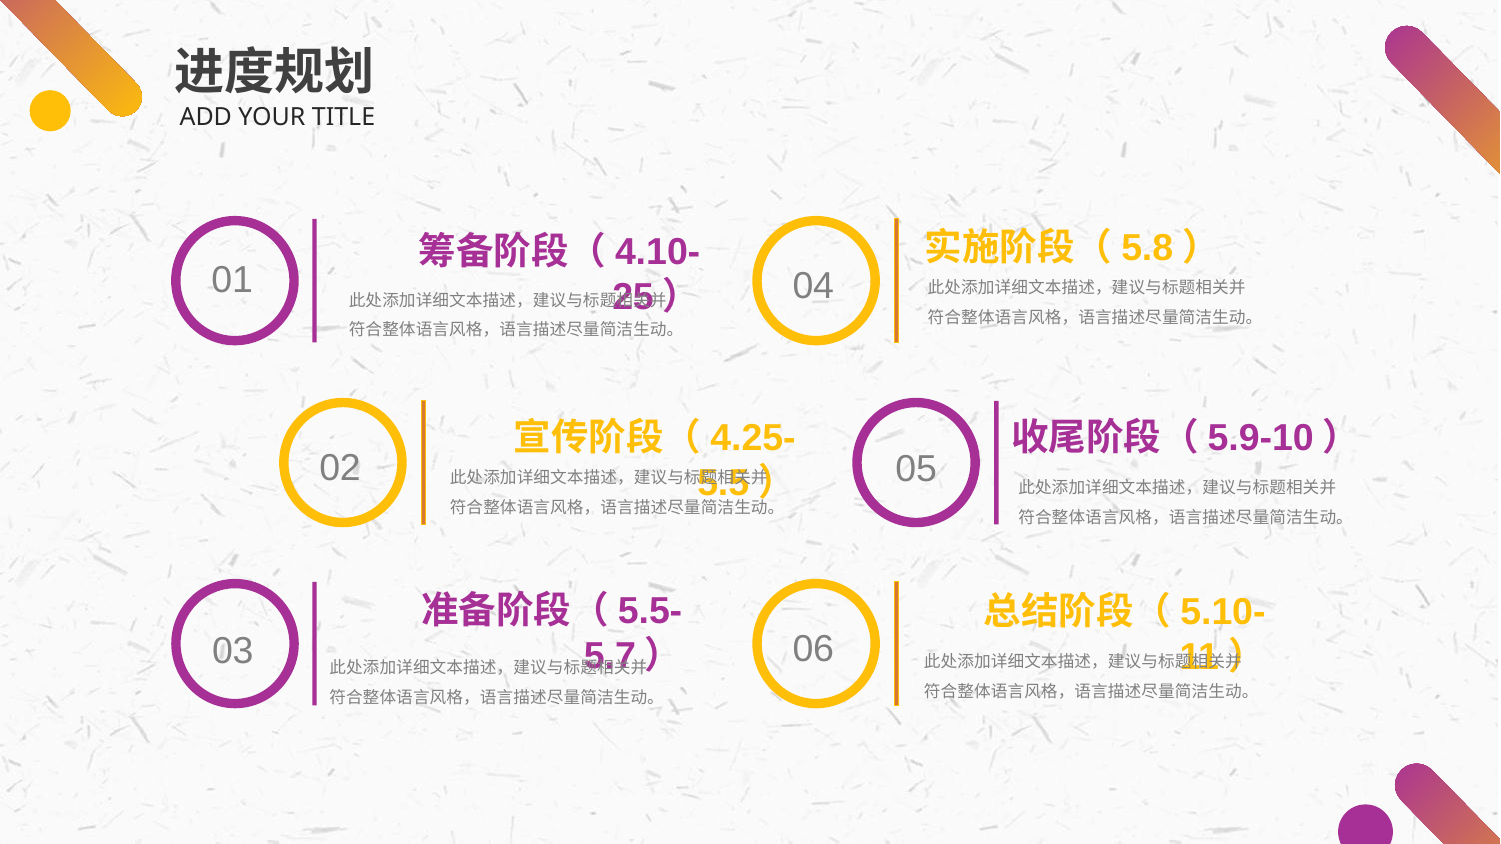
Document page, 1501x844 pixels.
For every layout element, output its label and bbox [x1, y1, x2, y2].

text_box [752, 220, 876, 341]
text_box [894, 218, 899, 343]
text_box [1003, 413, 1361, 532]
text_box [171, 583, 295, 704]
text_box [312, 218, 317, 343]
text_box [994, 400, 999, 525]
text_box [159, 32, 521, 140]
text_box [908, 586, 1267, 706]
text_box [434, 412, 796, 522]
text_box [314, 585, 683, 712]
text_box [421, 400, 426, 525]
text_box [333, 227, 701, 345]
text_box [278, 402, 403, 523]
text_box [894, 581, 899, 706]
text_box [854, 402, 978, 523]
text_box [171, 220, 295, 341]
picture [0, 0, 1498, 844]
text_box [752, 583, 876, 704]
text_box [912, 222, 1280, 332]
